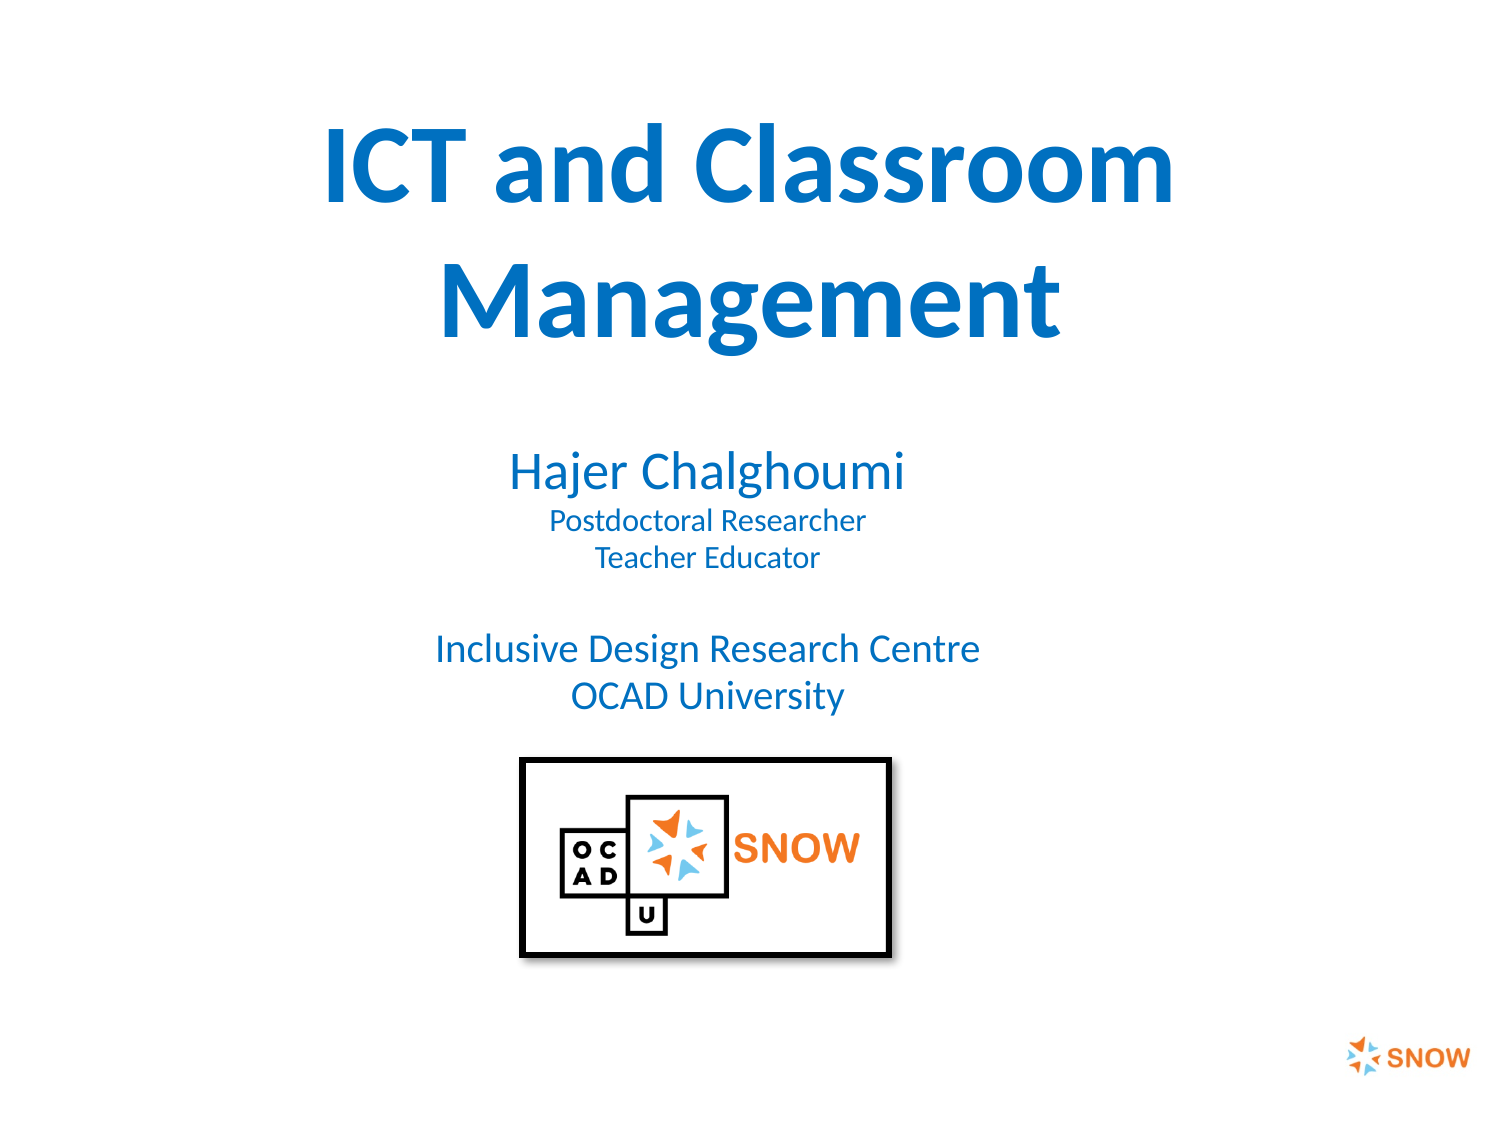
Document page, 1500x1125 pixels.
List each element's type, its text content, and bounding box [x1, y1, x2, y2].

text_box [387, 937, 1100, 1125]
title ICT and Classroom Management [53, 104, 1447, 346]
picture [1323, 1000, 1500, 1125]
subtitle Hajer Chalghoumi Postdoctoral Researcher Teacher Educator Inclusive Design Research Centre OCAD University [183, 440, 1233, 728]
picture [525, 762, 886, 953]
